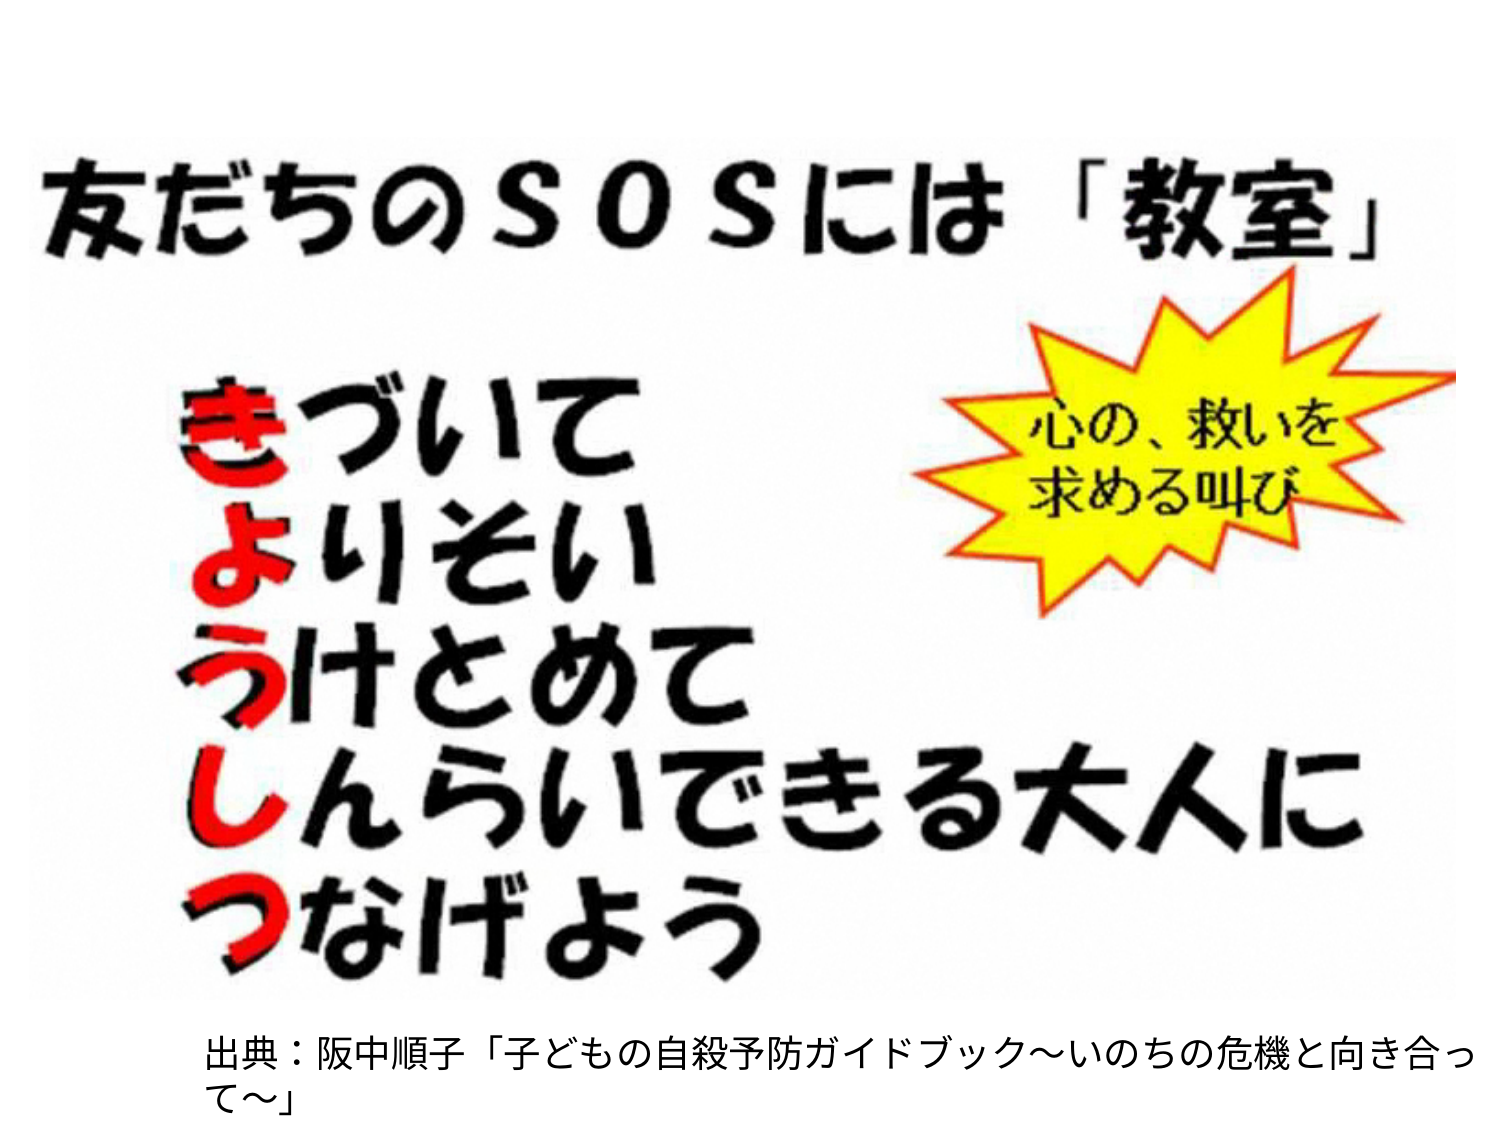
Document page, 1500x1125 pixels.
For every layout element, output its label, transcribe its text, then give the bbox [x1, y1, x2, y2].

picture [29, 136, 1456, 1000]
text_box 出典：阪中順子「子どもの自殺予防ガイドブック～いのちの危機と向き合って～」 [188, 1023, 1500, 1125]
